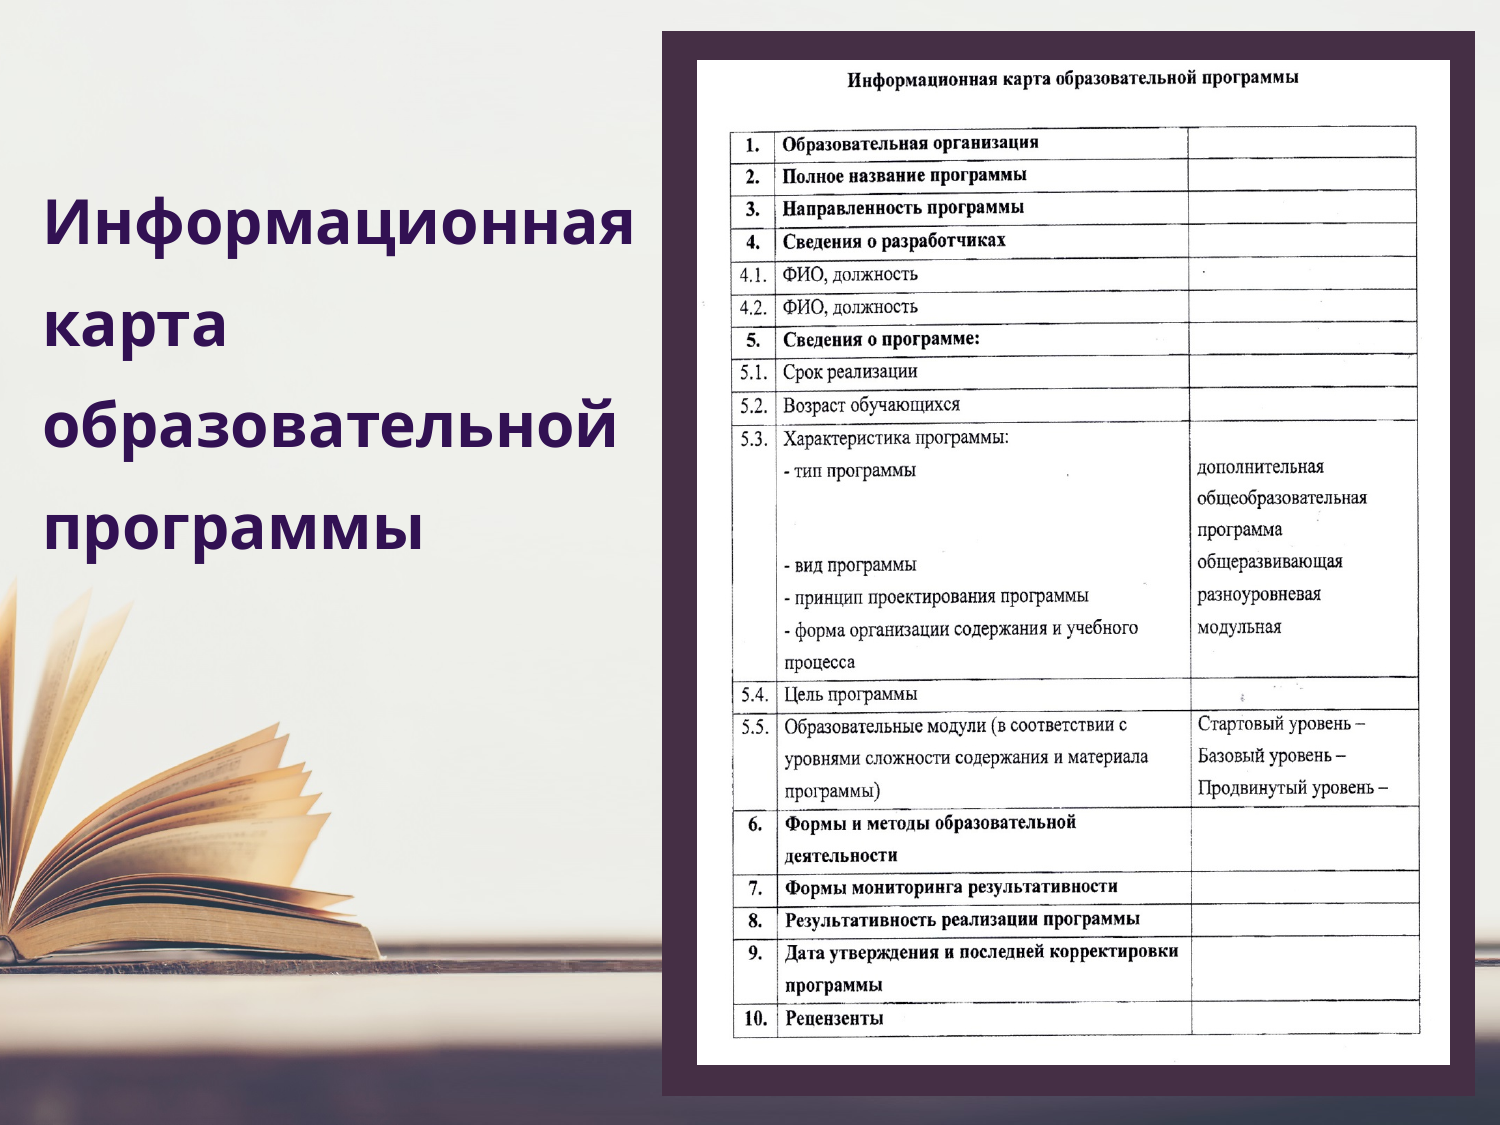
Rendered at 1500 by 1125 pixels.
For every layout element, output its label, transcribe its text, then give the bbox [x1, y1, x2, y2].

text_box Информационная карта образовательной программы [27, 114, 682, 682]
picture [0, 0, 1500, 1125]
table_header [662, 31, 1475, 1096]
